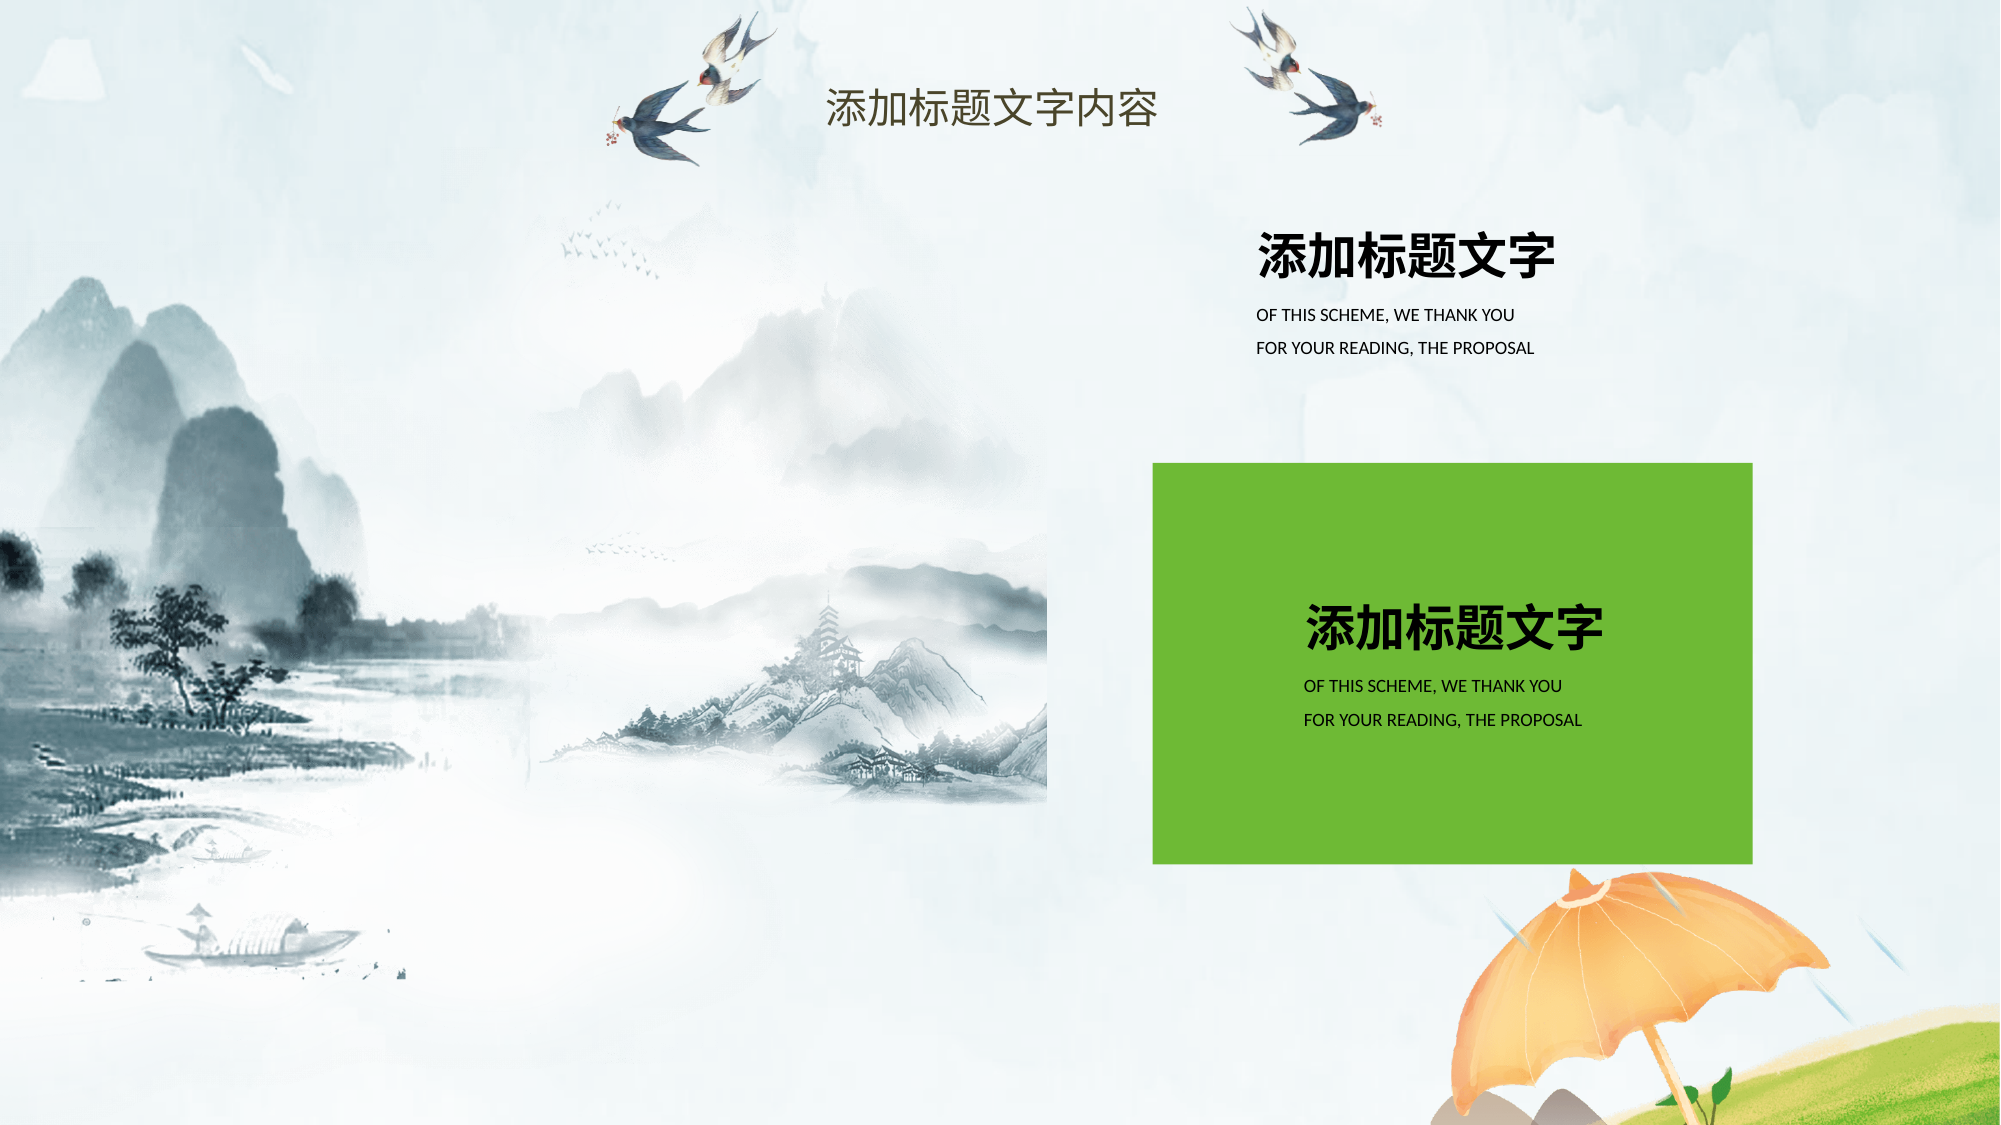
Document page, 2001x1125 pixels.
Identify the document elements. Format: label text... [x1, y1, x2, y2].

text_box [1288, 588, 1623, 739]
picture [0, 0, 1047, 1125]
text_box 添加标题文字内容 [1047, 49, 1202, 140]
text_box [1241, 217, 1575, 367]
text_box [1152, 462, 1754, 865]
picture [1213, 0, 1409, 163]
picture [1430, 787, 2000, 1125]
